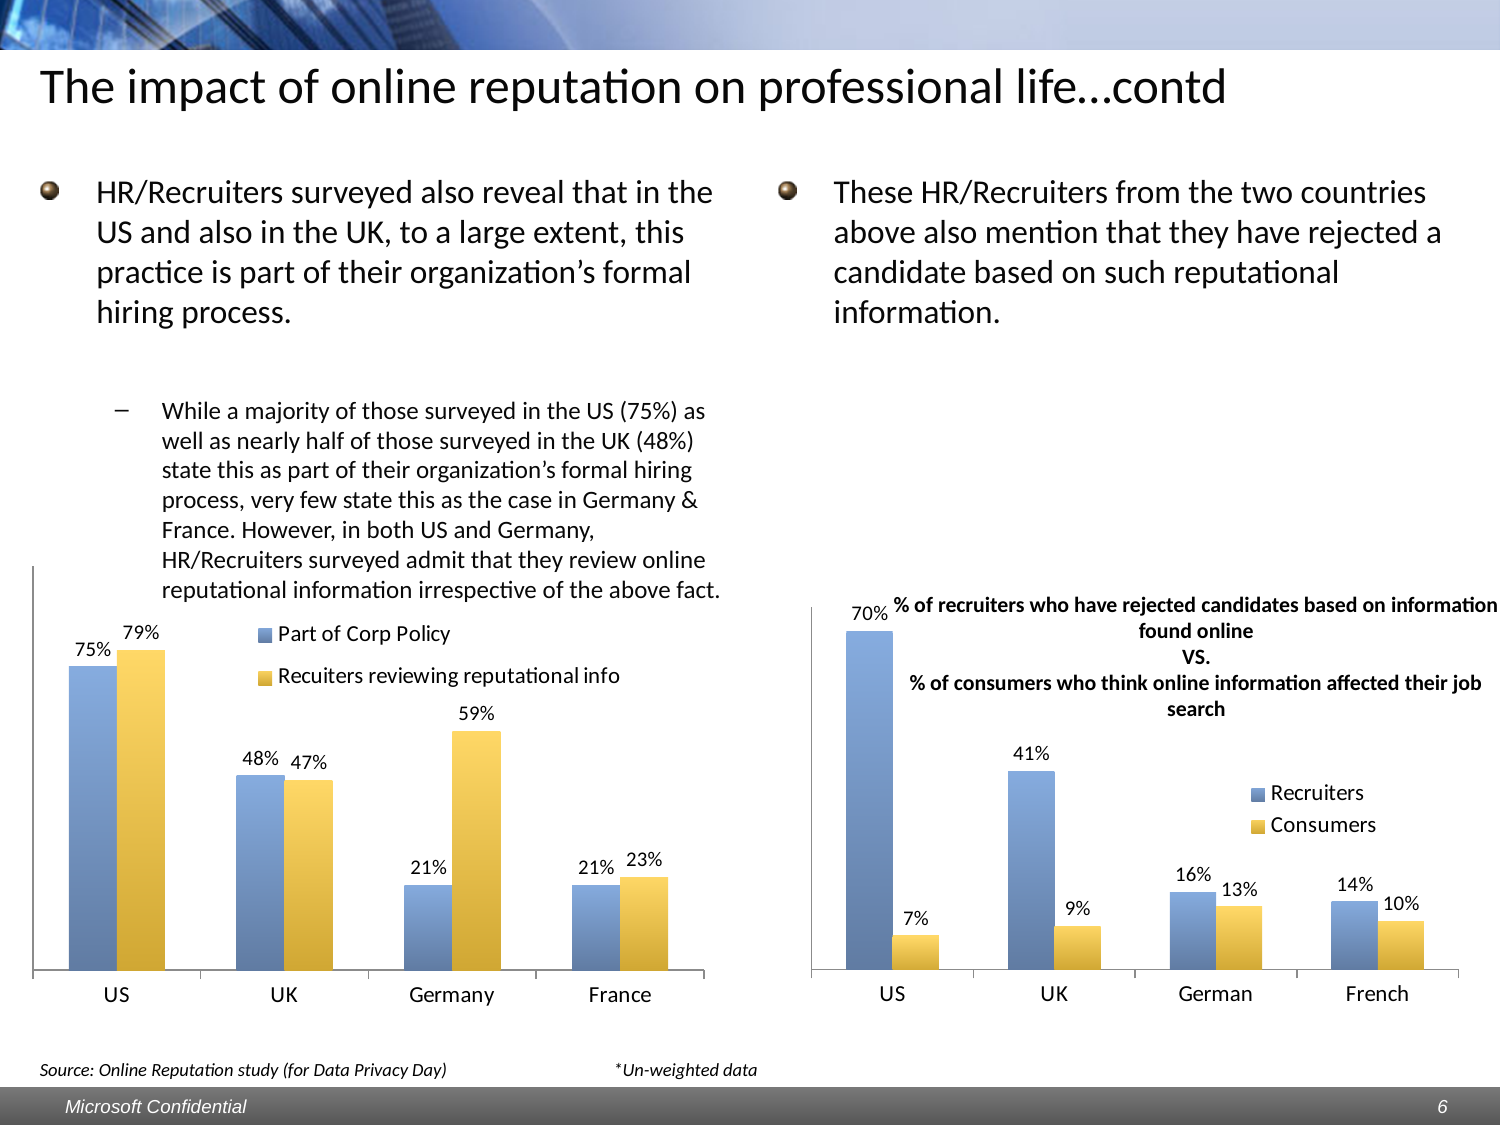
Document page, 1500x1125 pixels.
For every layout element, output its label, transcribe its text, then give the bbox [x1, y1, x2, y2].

title The impact of online reputation on professional life…contd [24, 52, 1475, 115]
picture [777, 180, 797, 200]
list HR/Recruiters surveyed also reveal that in the US and also in the UK, to a large extent, this practice is part of their organization’s formal hiring process. While a majority of those surveyed in the US (75%) as well as nearly half of those surveyed in the UK (48%) state this as part of their organization’s formal hiring process, very few state this as the case in Germany & France. However, in both US and Germany, HR/Recruiters surveyed admit that they review online reputational information irrespective of the above fact. [24, 162, 738, 1013]
picture [39, 180, 59, 200]
list These HR/Recruiters from the two countries above also mention that they have rejected a candidate based on such reputational information. [762, 162, 1475, 1013]
chart [797, 571, 1460, 1055]
chart [31, 564, 705, 1055]
text_box Source: Online Reputation study (for Data Privacy Day) *Un-weighted data [24, 1050, 1475, 1088]
picture [0, 0, 1500, 51]
text_box % of recruiters who have rejected candidates based on information found online VS. % of consumers who think online information affected their job search [1466, 582, 1500, 729]
